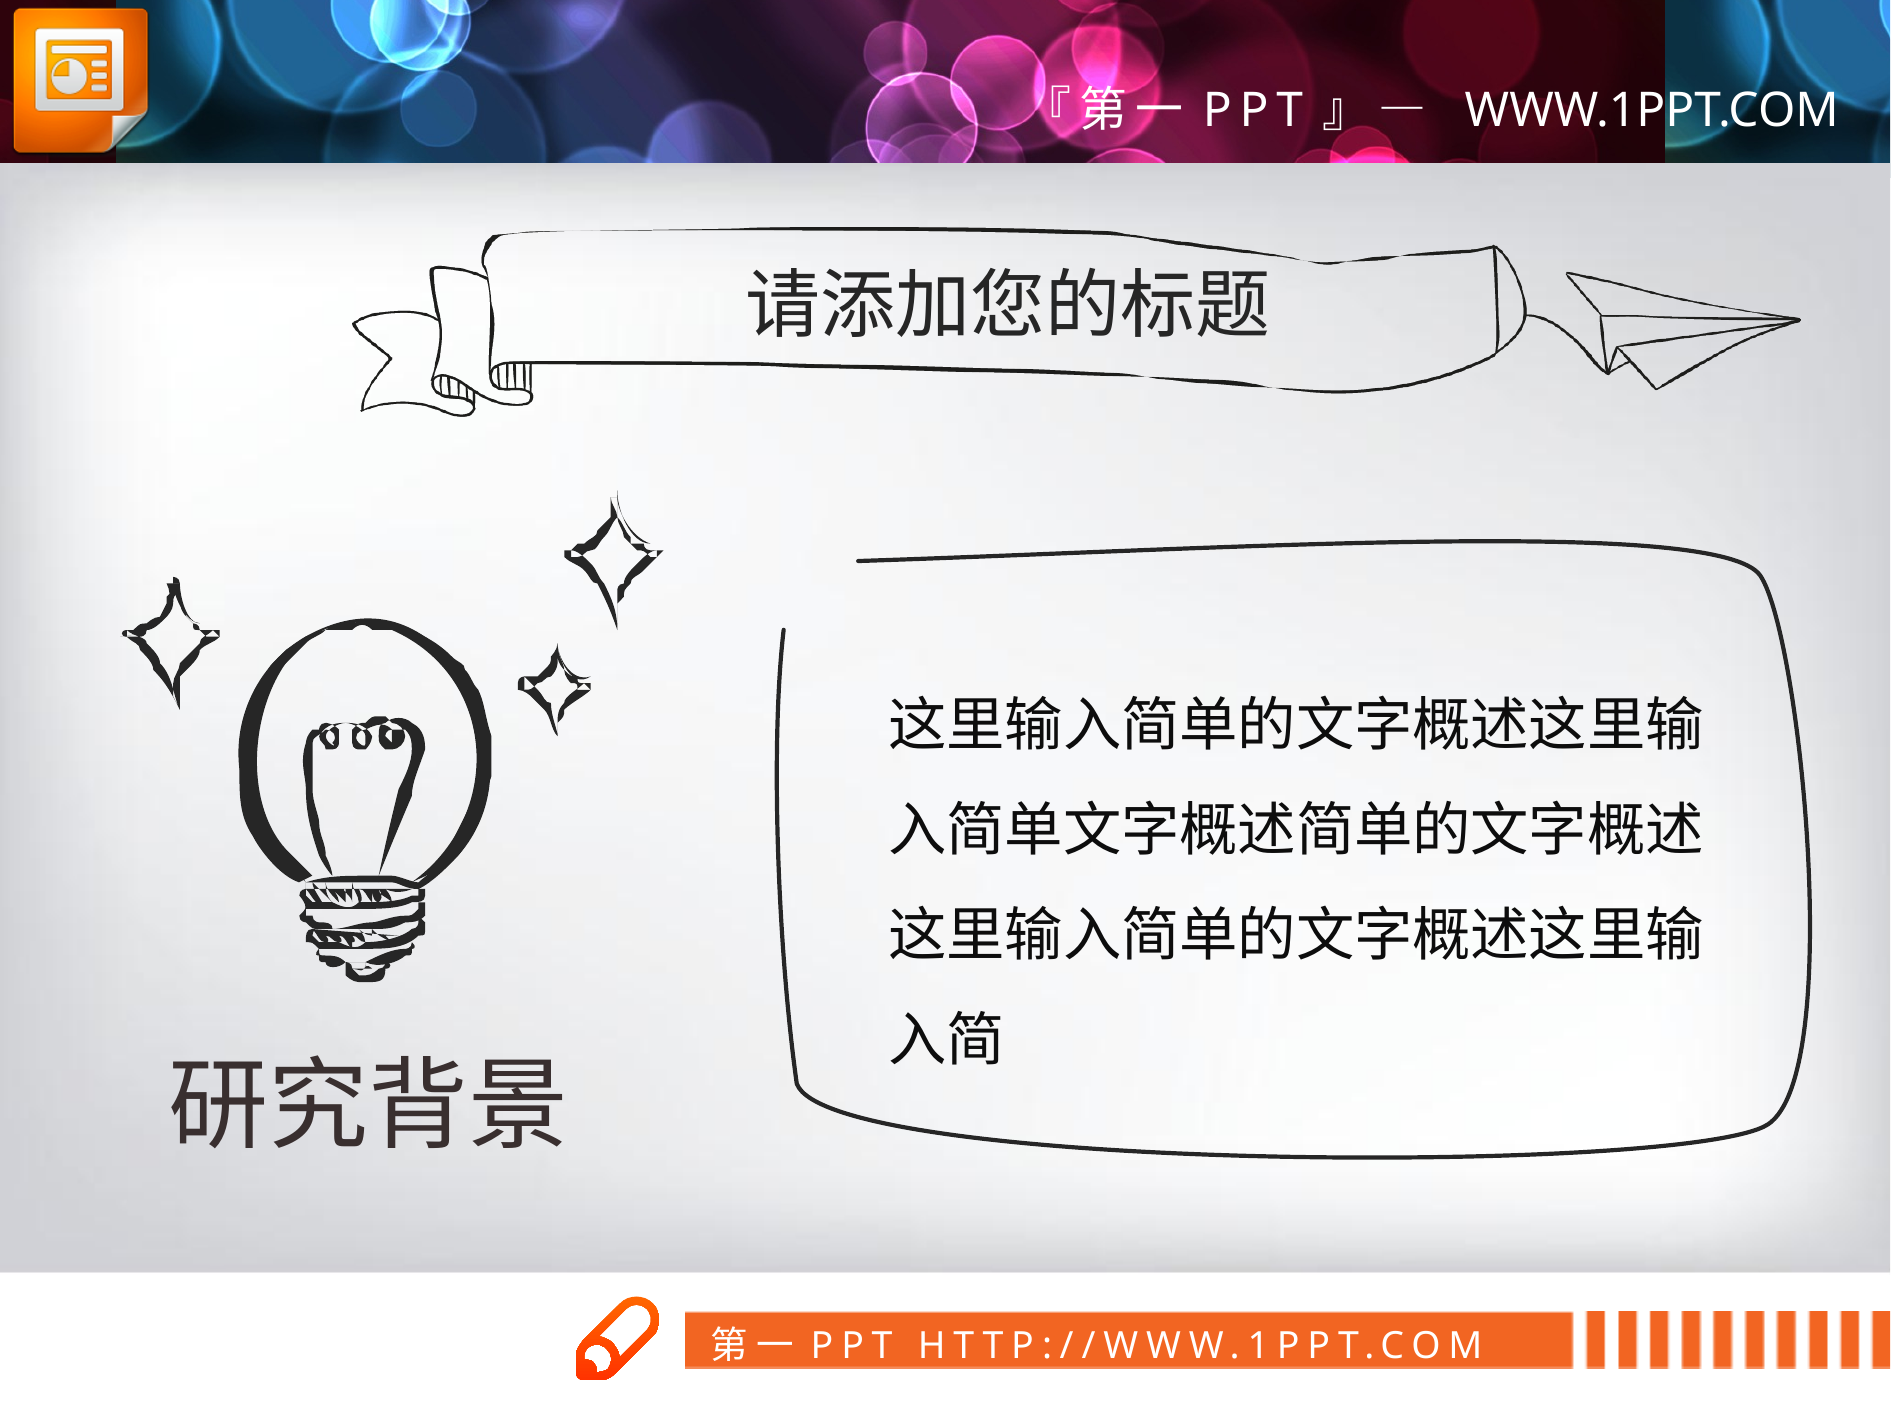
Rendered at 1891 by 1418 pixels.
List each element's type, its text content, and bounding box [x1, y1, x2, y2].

text_box [776, 541, 1810, 1158]
picture [685, 1311, 1891, 1369]
picture [0, 0, 1891, 1275]
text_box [119, 490, 664, 983]
text_box 研究背景 [153, 1009, 584, 1168]
text_box 这里输入简单的文字概述这里输入简单文字概述简单的文字概述这里输入简单的文字概述这里输入简 [873, 564, 1754, 1080]
